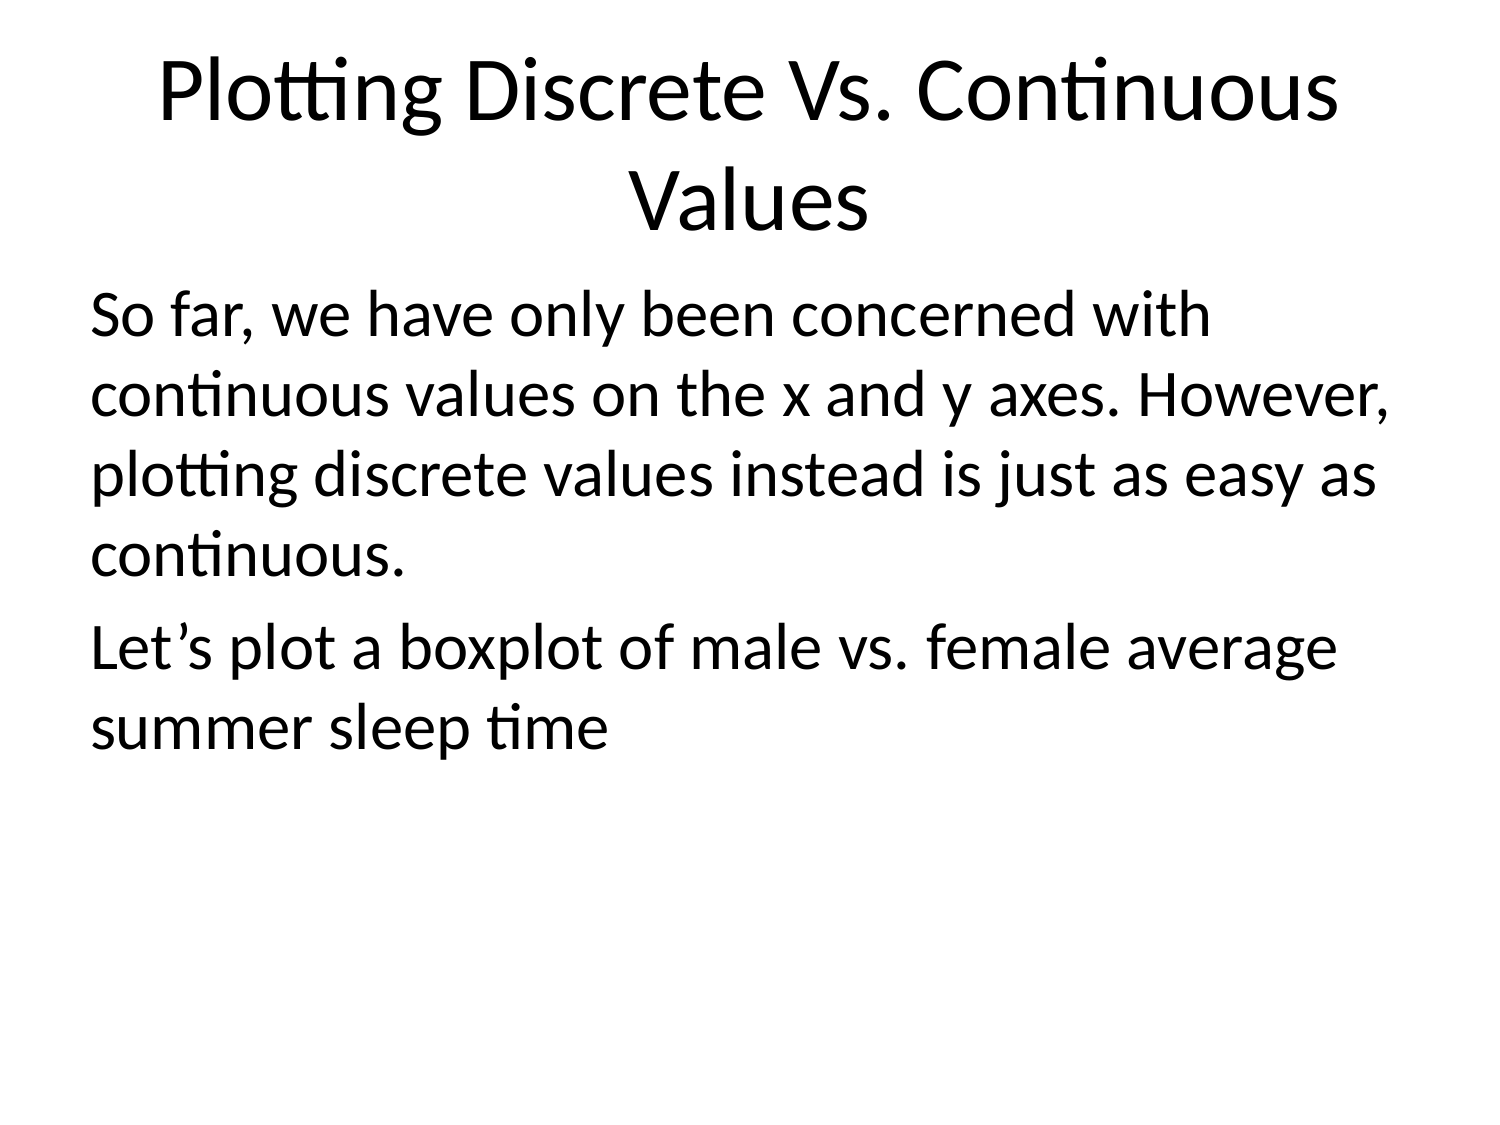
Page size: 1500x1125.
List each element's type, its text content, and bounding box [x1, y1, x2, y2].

list So far, we have only been concerned with continuous values on the x and y axes. However, plotting discrete values instead is just as easy as continuous. Let’s plot a boxplot of male vs. female average summer sleep time [75, 262, 1425, 1005]
title Plotting Discrete Vs. Continuous Values [75, 45, 1425, 233]
